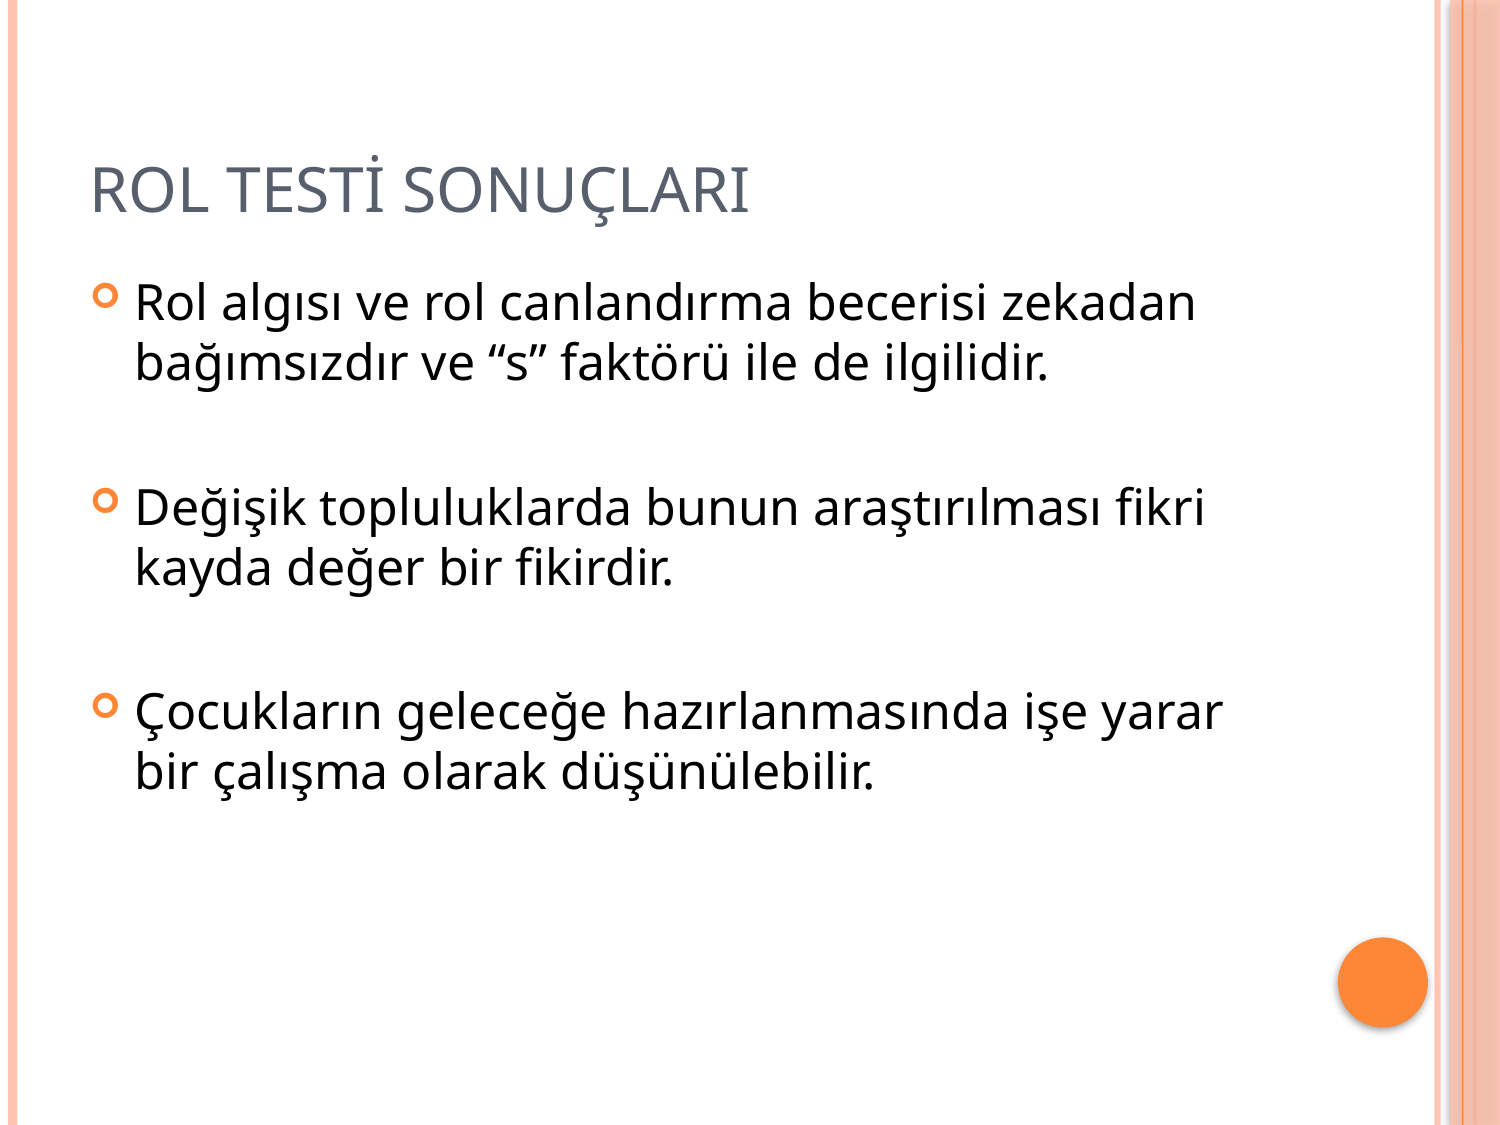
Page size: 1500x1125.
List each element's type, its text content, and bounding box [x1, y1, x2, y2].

title Rol testi sonuçları [75, 45, 1300, 233]
list Rol algısı ve rol canlandırma becerisi zekadan bağımsızdır ve “s” faktörü ile de ilgilidir. Değişik topluluklarda bunun araştırılması fikri kayda değer bir fikirdir. Çocukların geleceğe hazırlanmasında işe yarar bir çalışma olarak düşünülebilir. [75, 262, 1300, 1062]
